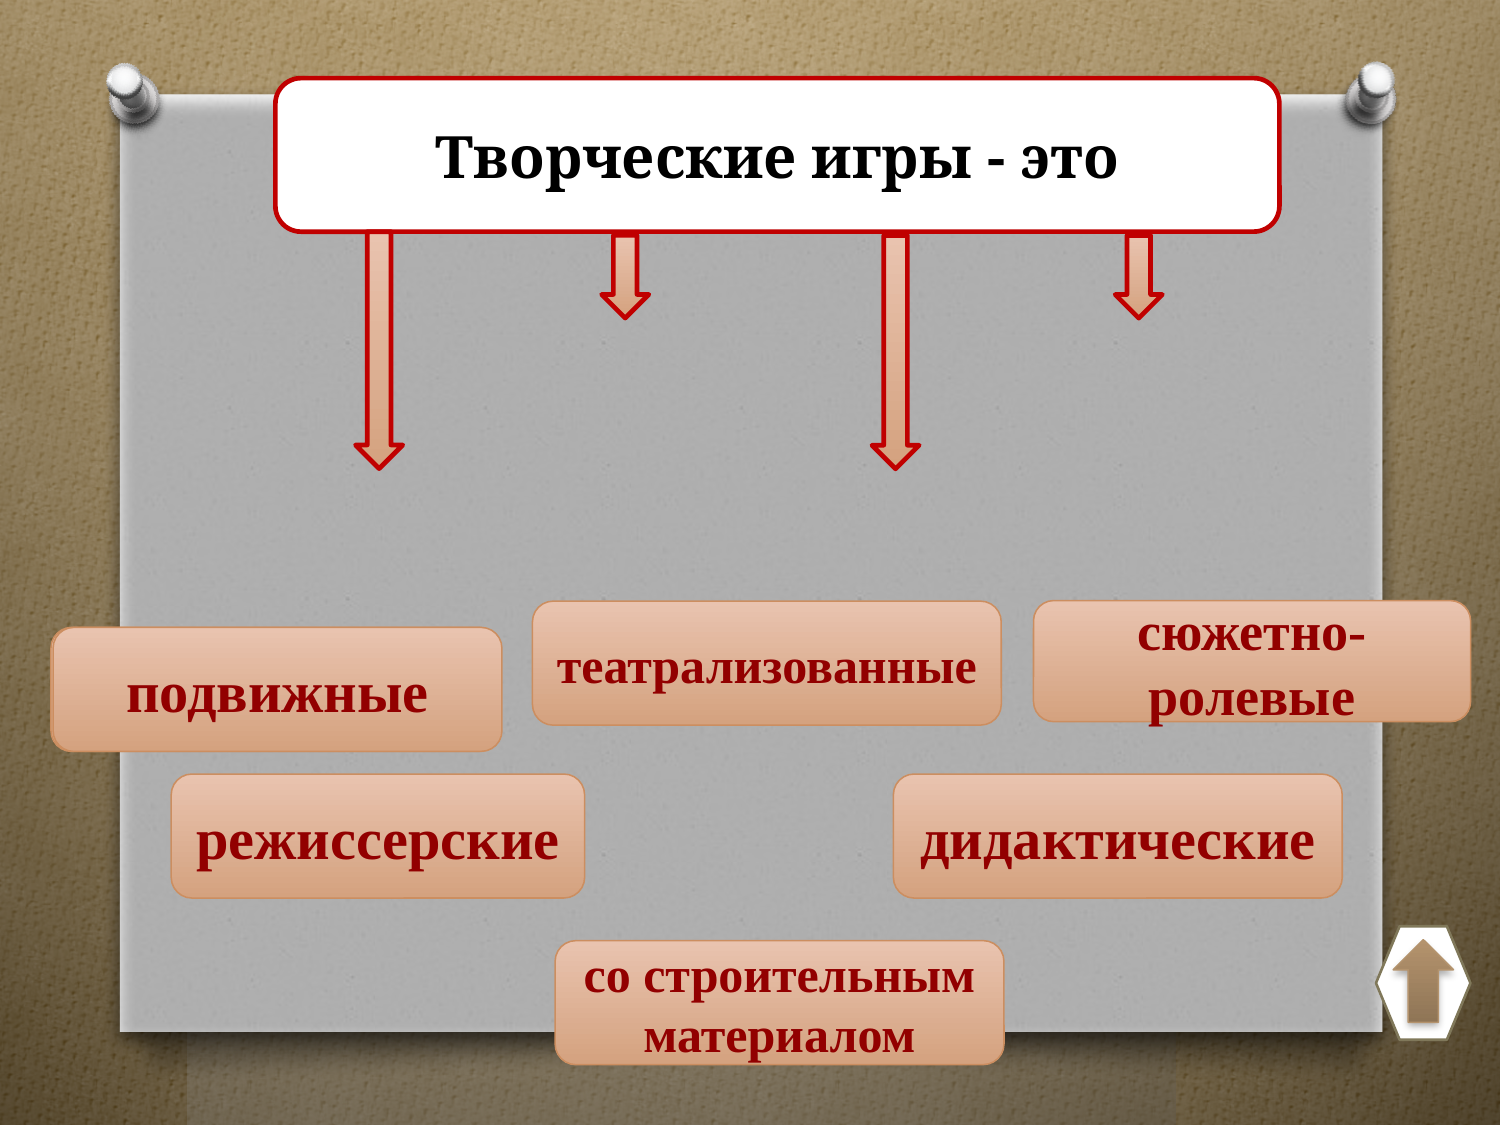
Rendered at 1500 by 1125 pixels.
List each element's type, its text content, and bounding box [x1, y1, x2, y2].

picture [75, 29, 198, 153]
text_box сюжетно-ролевые [1032, 599, 1472, 723]
text_box со строительным материалом [554, 939, 1005, 1066]
picture [1317, 35, 1439, 156]
text_box [354, 230, 404, 470]
text_box [1392, 939, 1455, 1024]
text_box режиссерские [170, 773, 586, 899]
text_box Творческие игры - это [274, 76, 1281, 233]
text_box [1374, 924, 1472, 1042]
text_box [1114, 234, 1164, 319]
text_box дидактические [892, 773, 1344, 899]
text_box театрализованные [531, 600, 1003, 726]
text_box [871, 234, 920, 470]
text_box [600, 234, 650, 319]
text_box подвижные [52, 626, 503, 753]
